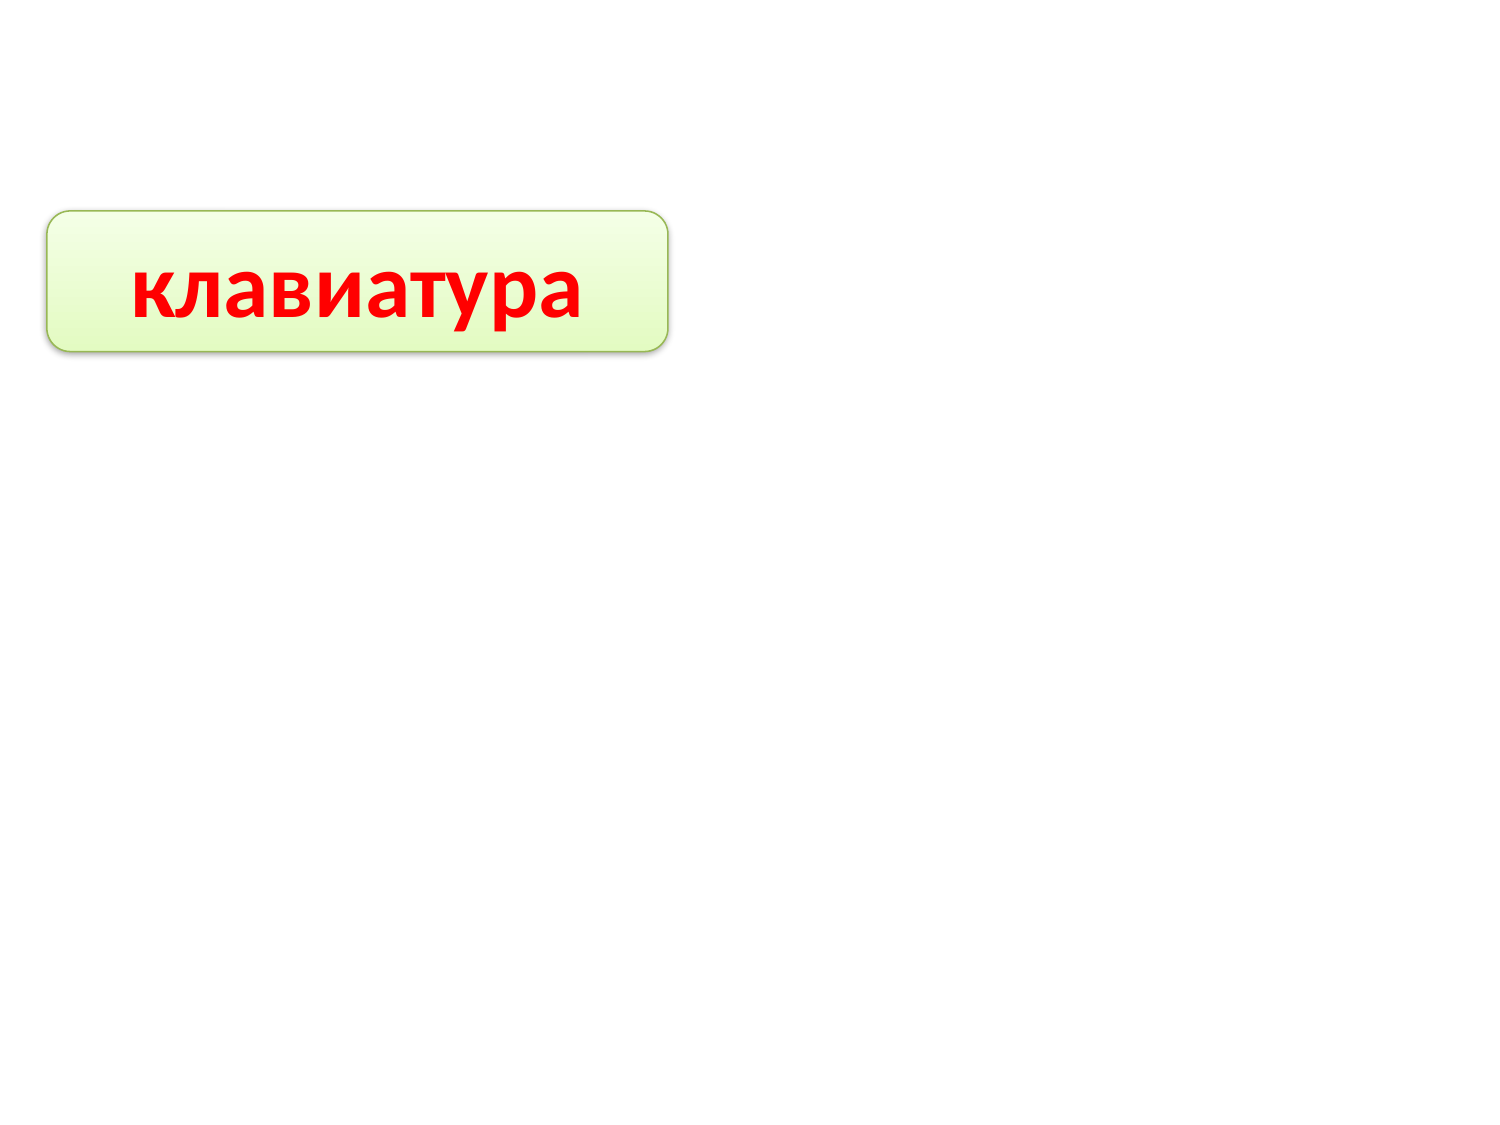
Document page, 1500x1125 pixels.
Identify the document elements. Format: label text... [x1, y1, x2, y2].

text_box клавиатура [46, 210, 669, 353]
